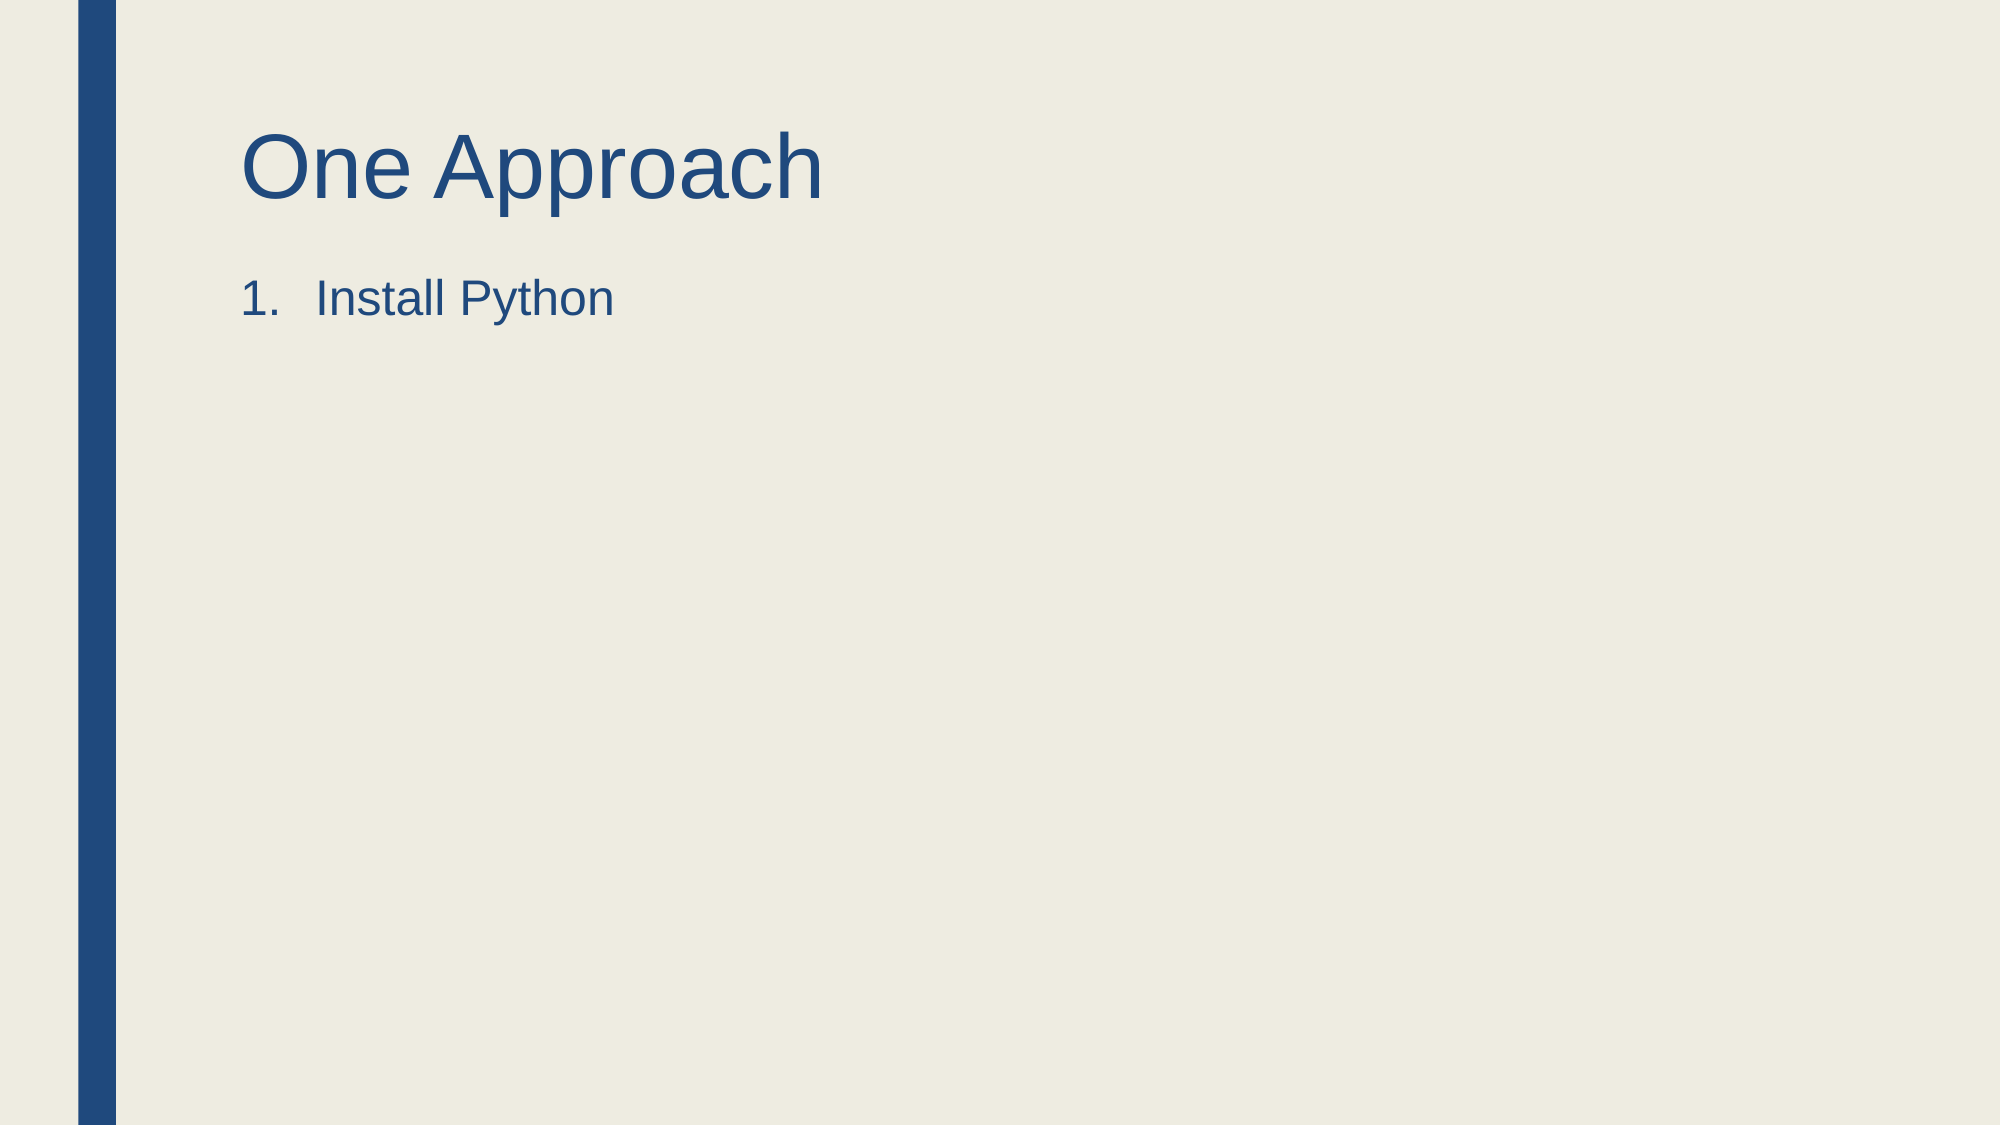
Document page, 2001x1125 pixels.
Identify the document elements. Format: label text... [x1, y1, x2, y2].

list Install Python [225, 262, 1800, 850]
title One Approach [225, 112, 1800, 262]
